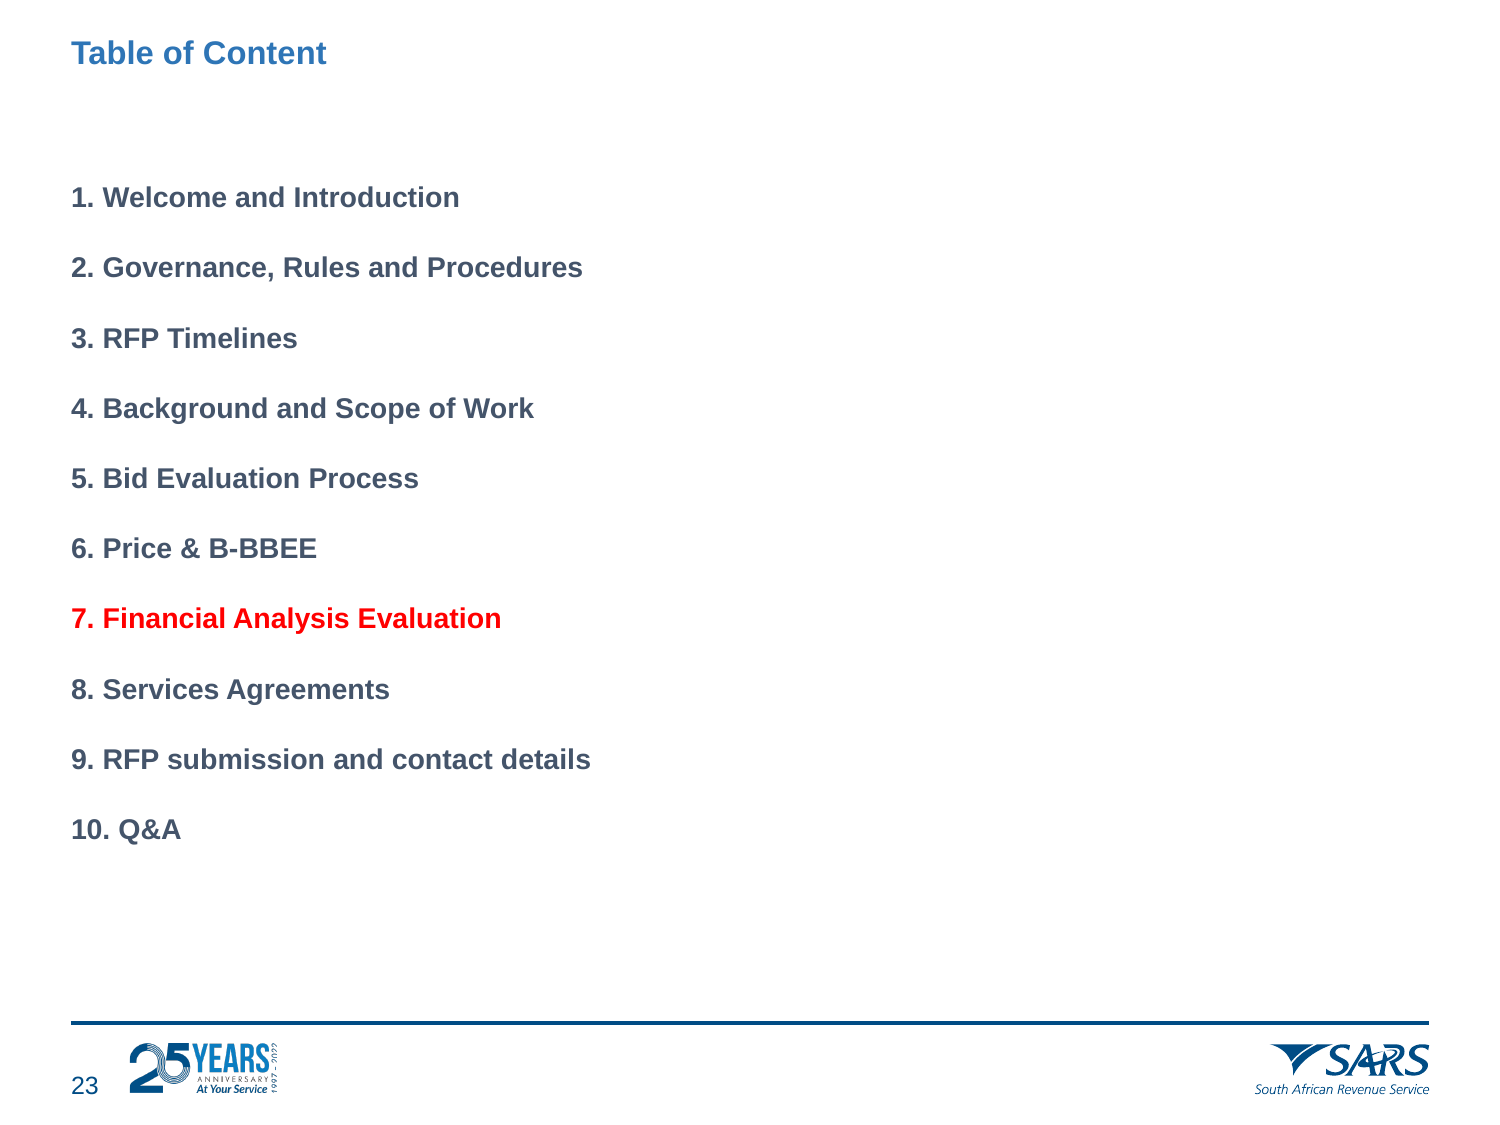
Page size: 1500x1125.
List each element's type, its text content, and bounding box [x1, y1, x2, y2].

title Table of Content [56, 28, 1350, 116]
slide_number 22 [56, 1054, 394, 1115]
list 1. Welcome and Introduction 2. Governance, Rules and Procedures 3. RFP Timelines 4. Background and Scope of Work 5. Bid Evaluation Process 6. Price & B-BBEE 7. Financial Analysis Evaluation 8. Services Agreements 9. RFP submission and contact details 10. Q&A [56, 159, 1430, 857]
